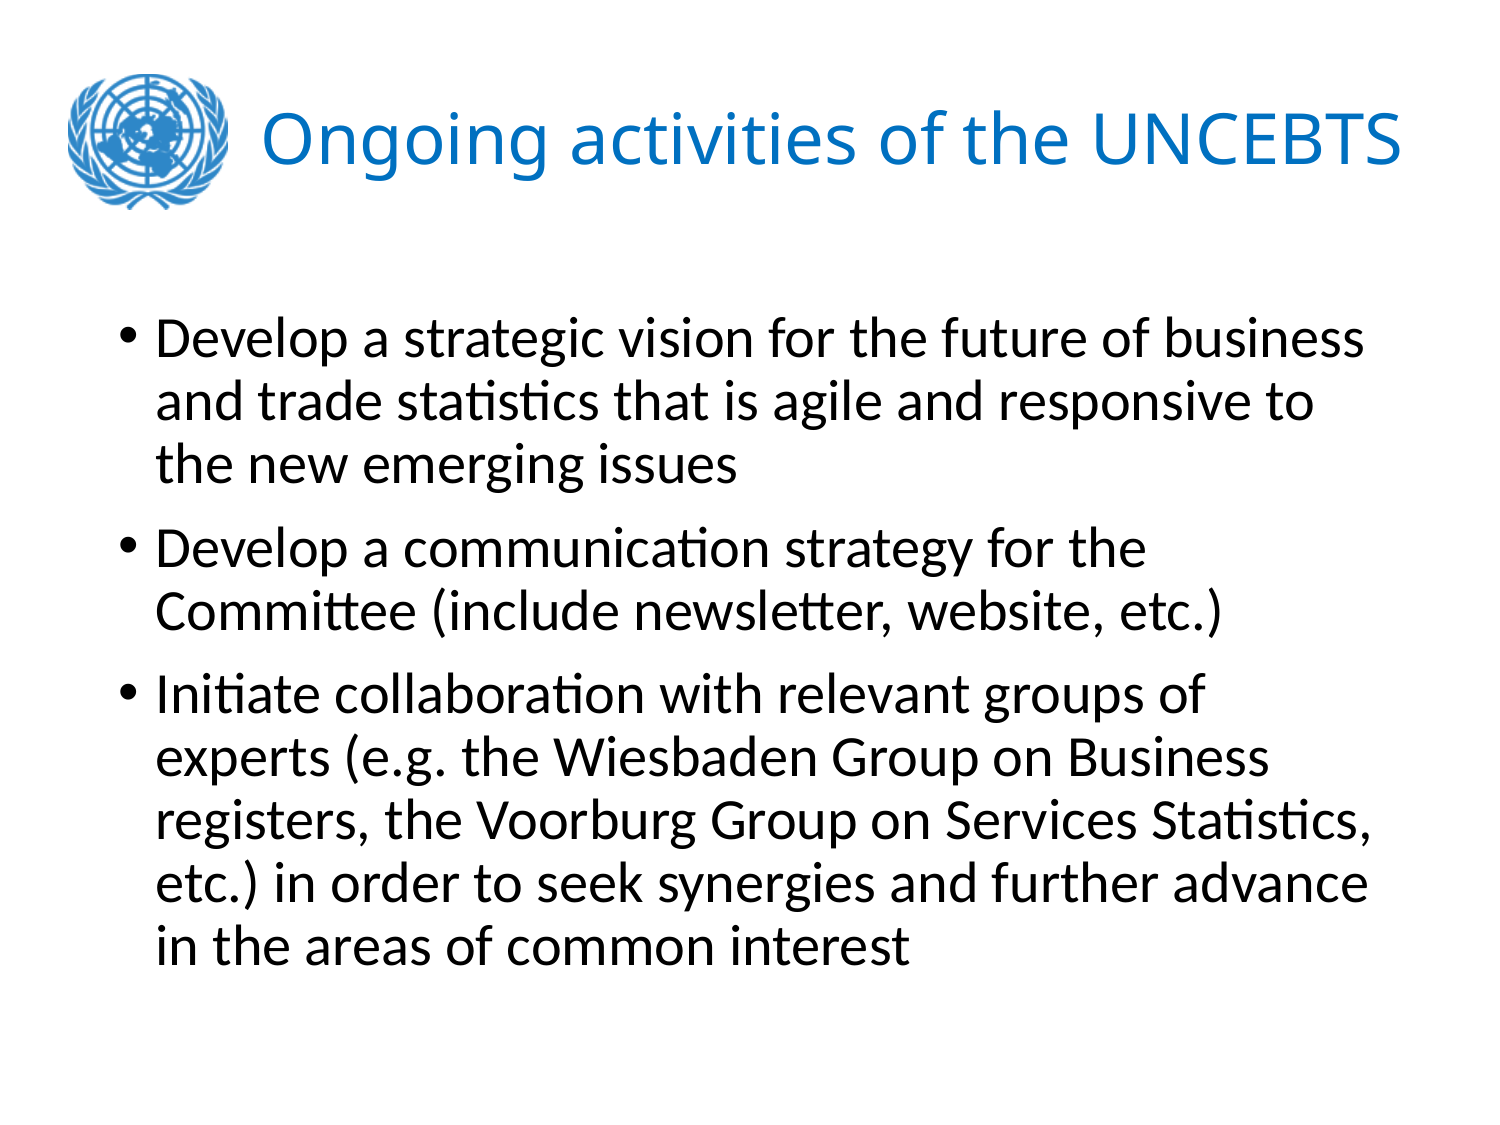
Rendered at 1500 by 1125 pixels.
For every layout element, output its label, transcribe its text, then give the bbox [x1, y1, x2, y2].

title Ongoing activities of the UNCEBTS [245, 74, 1500, 210]
picture [68, 74, 228, 210]
list Develop a strategic vision for the future of business and trade statistics that is agile and responsive to the new emerging issues Develop a communication strategy for the Committee (include newsletter, website, etc.) Initiate collaboration with relevant groups of experts (e.g. the Wiesbaden Group on Business registers, the Voorburg Group on Services Statistics, etc.) in order to seek synergies and further advance in the areas of common interest [103, 299, 1397, 1014]
